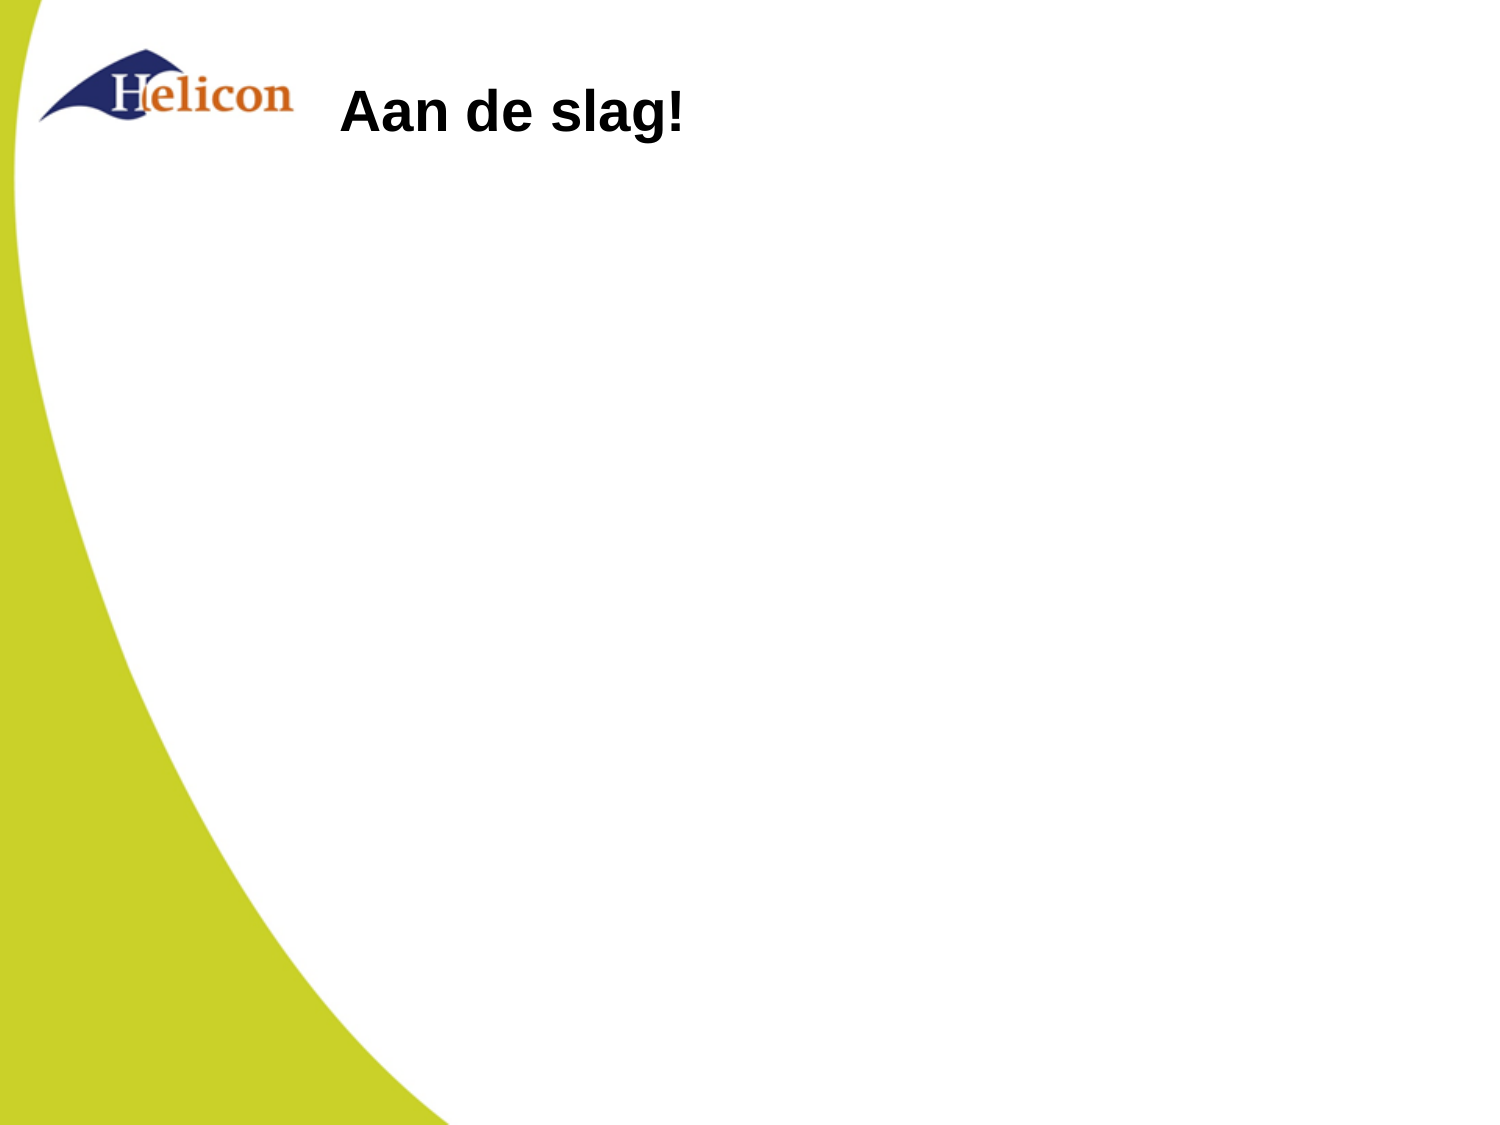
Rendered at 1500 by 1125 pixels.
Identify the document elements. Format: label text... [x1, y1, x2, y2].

picture [0, 0, 1500, 1125]
title Aan de slag! [324, 54, 1415, 161]
